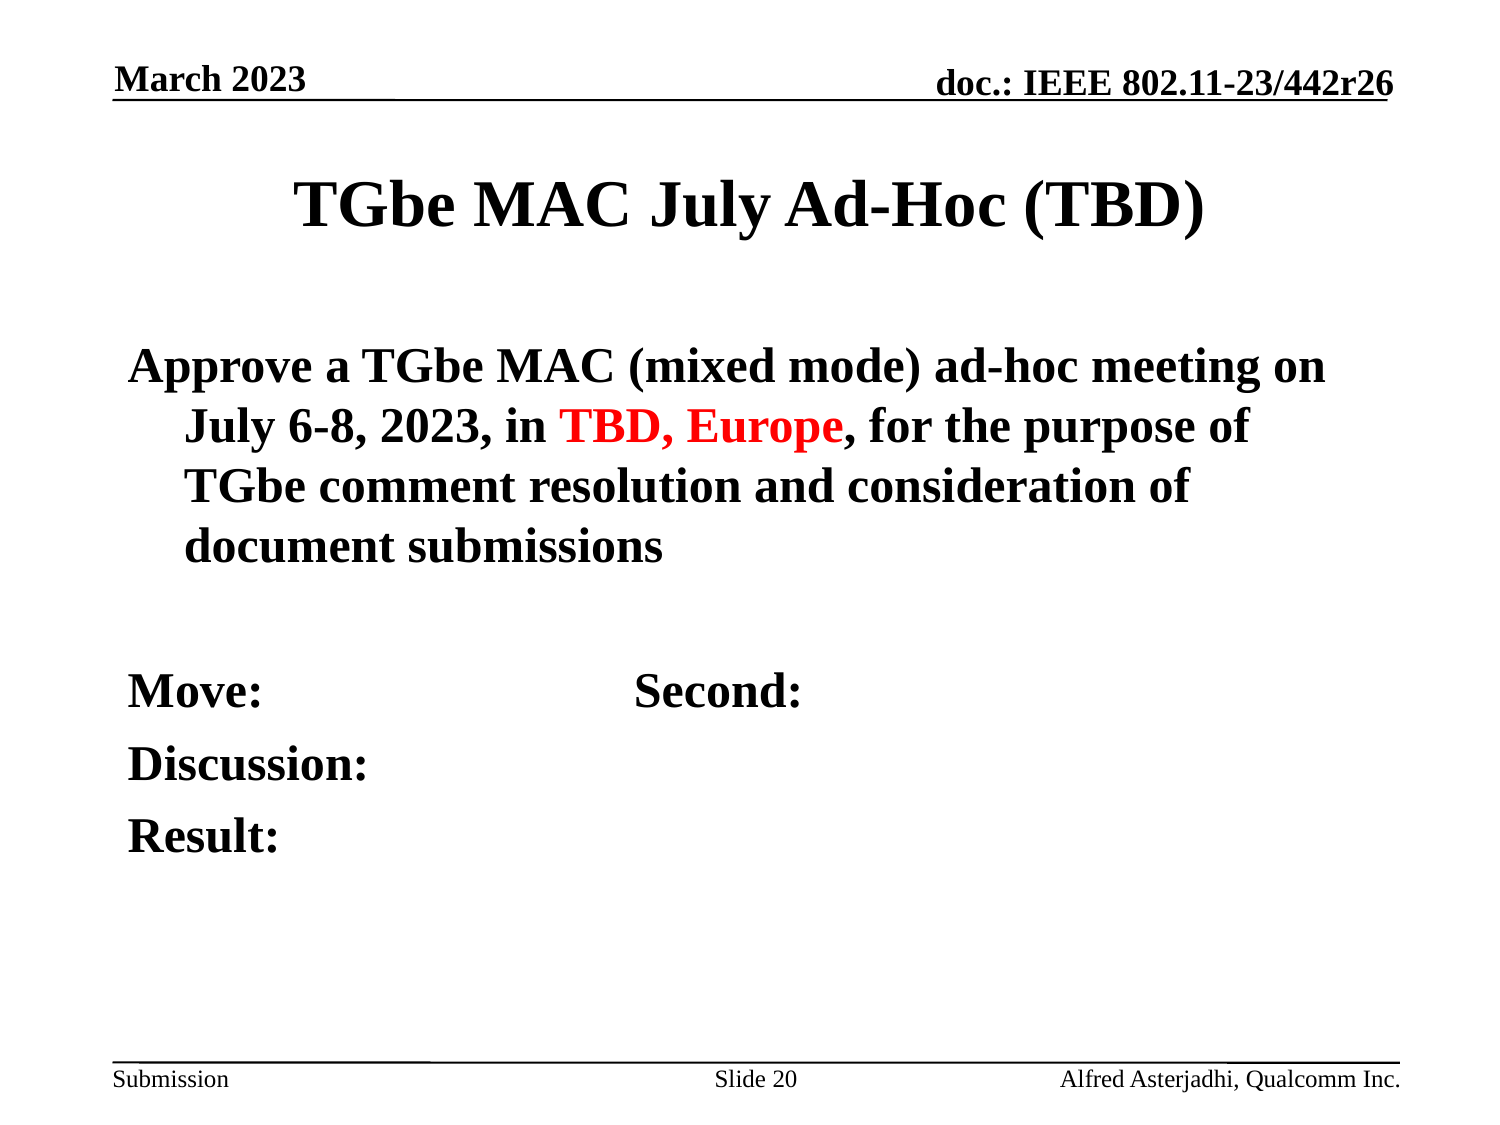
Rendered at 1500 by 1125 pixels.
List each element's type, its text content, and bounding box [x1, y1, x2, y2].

title TGbe MAC July Ad-Hoc (TBD) [112, 112, 1388, 288]
footer Alfred Asterjadhi, Qualcomm Inc. [878, 1061, 1402, 1093]
slide_number Slide 20 [712, 1061, 800, 1123]
list Approve a TGbe MAC (mixed mode) ad-hoc meeting on July 6-8, 2023, in TBD, Europe, for the purpose of TGbe comment resolution and consideration of document submissions Move: Second: Discussion: Result: [112, 324, 1388, 1000]
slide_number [114, 54, 423, 100]
